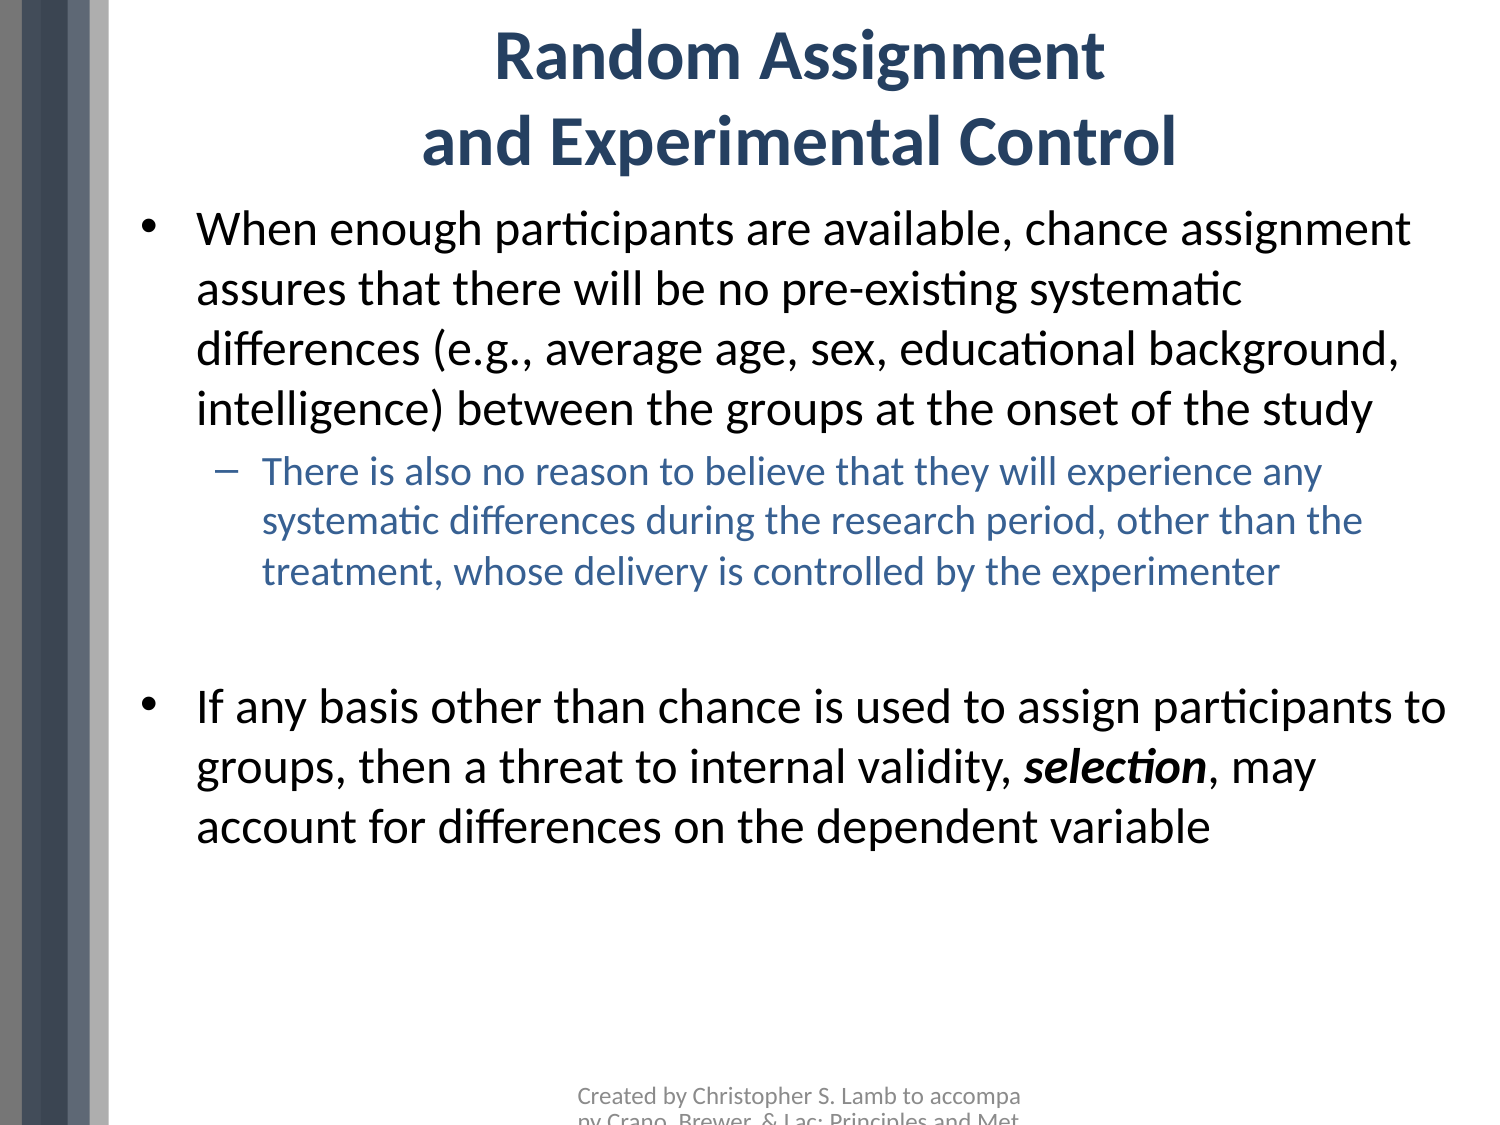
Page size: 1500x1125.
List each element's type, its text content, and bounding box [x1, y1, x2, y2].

footer Created by Christopher S. Lamb to accompany Crano, Brewer, & Lac: Principles and Methods of Social Research, 3rd Edition, 2015, Routledge/Taylor & Francis [562, 1065, 1038, 1125]
list When enough participants are available, chance assignment assures that there will be no pre-existing systematic differences (e.g., average age, sex, educational background, intelligence) between the groups at the onset of the study There is also no reason to believe that they will experience any systematic differences during the research period, other than the treatment, whose delivery is controlled by the experimenter If any basis other than chance is used to assign participants to groups, then a threat to internal validity, selection, may account for differences on the dependent variable [125, 187, 1475, 888]
title Random Assignment and Experimental Control [125, 0, 1475, 187]
